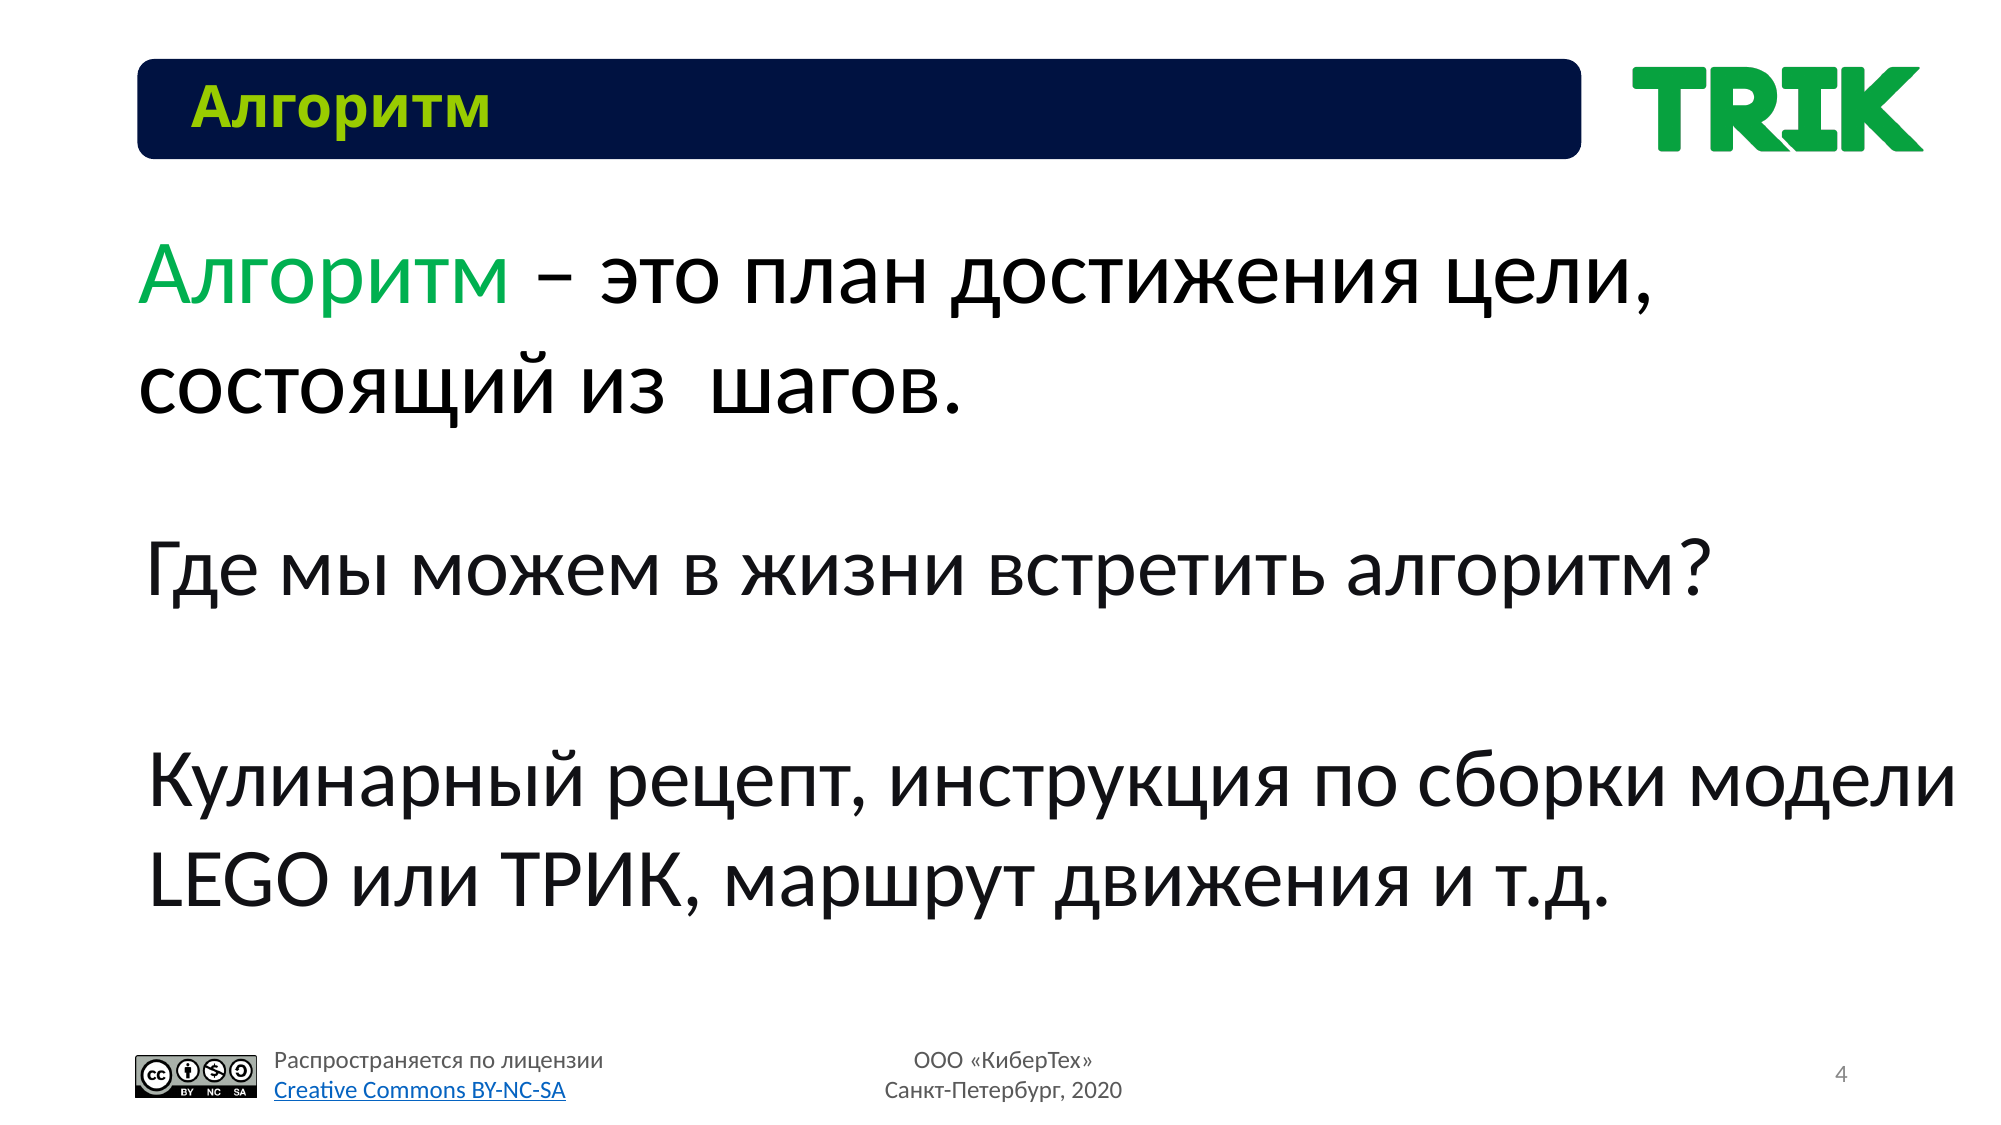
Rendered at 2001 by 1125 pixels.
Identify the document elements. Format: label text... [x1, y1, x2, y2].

text_box Алгоритм [177, 70, 1530, 171]
text_box Алгоритм – это план достижения цели, состоящий из шагов. [123, 204, 1877, 440]
picture [1631, 64, 1924, 154]
picture [135, 1055, 257, 1098]
text_box Где мы можем в жизни встретить алгоритм? [131, 504, 1730, 620]
text_box Кулинарный рецепт, инструкция по сборки модели LEGO или ТРИК, маршрут движения и т.д. [133, 715, 1975, 931]
text_box 4 [1412, 1042, 1863, 1103]
